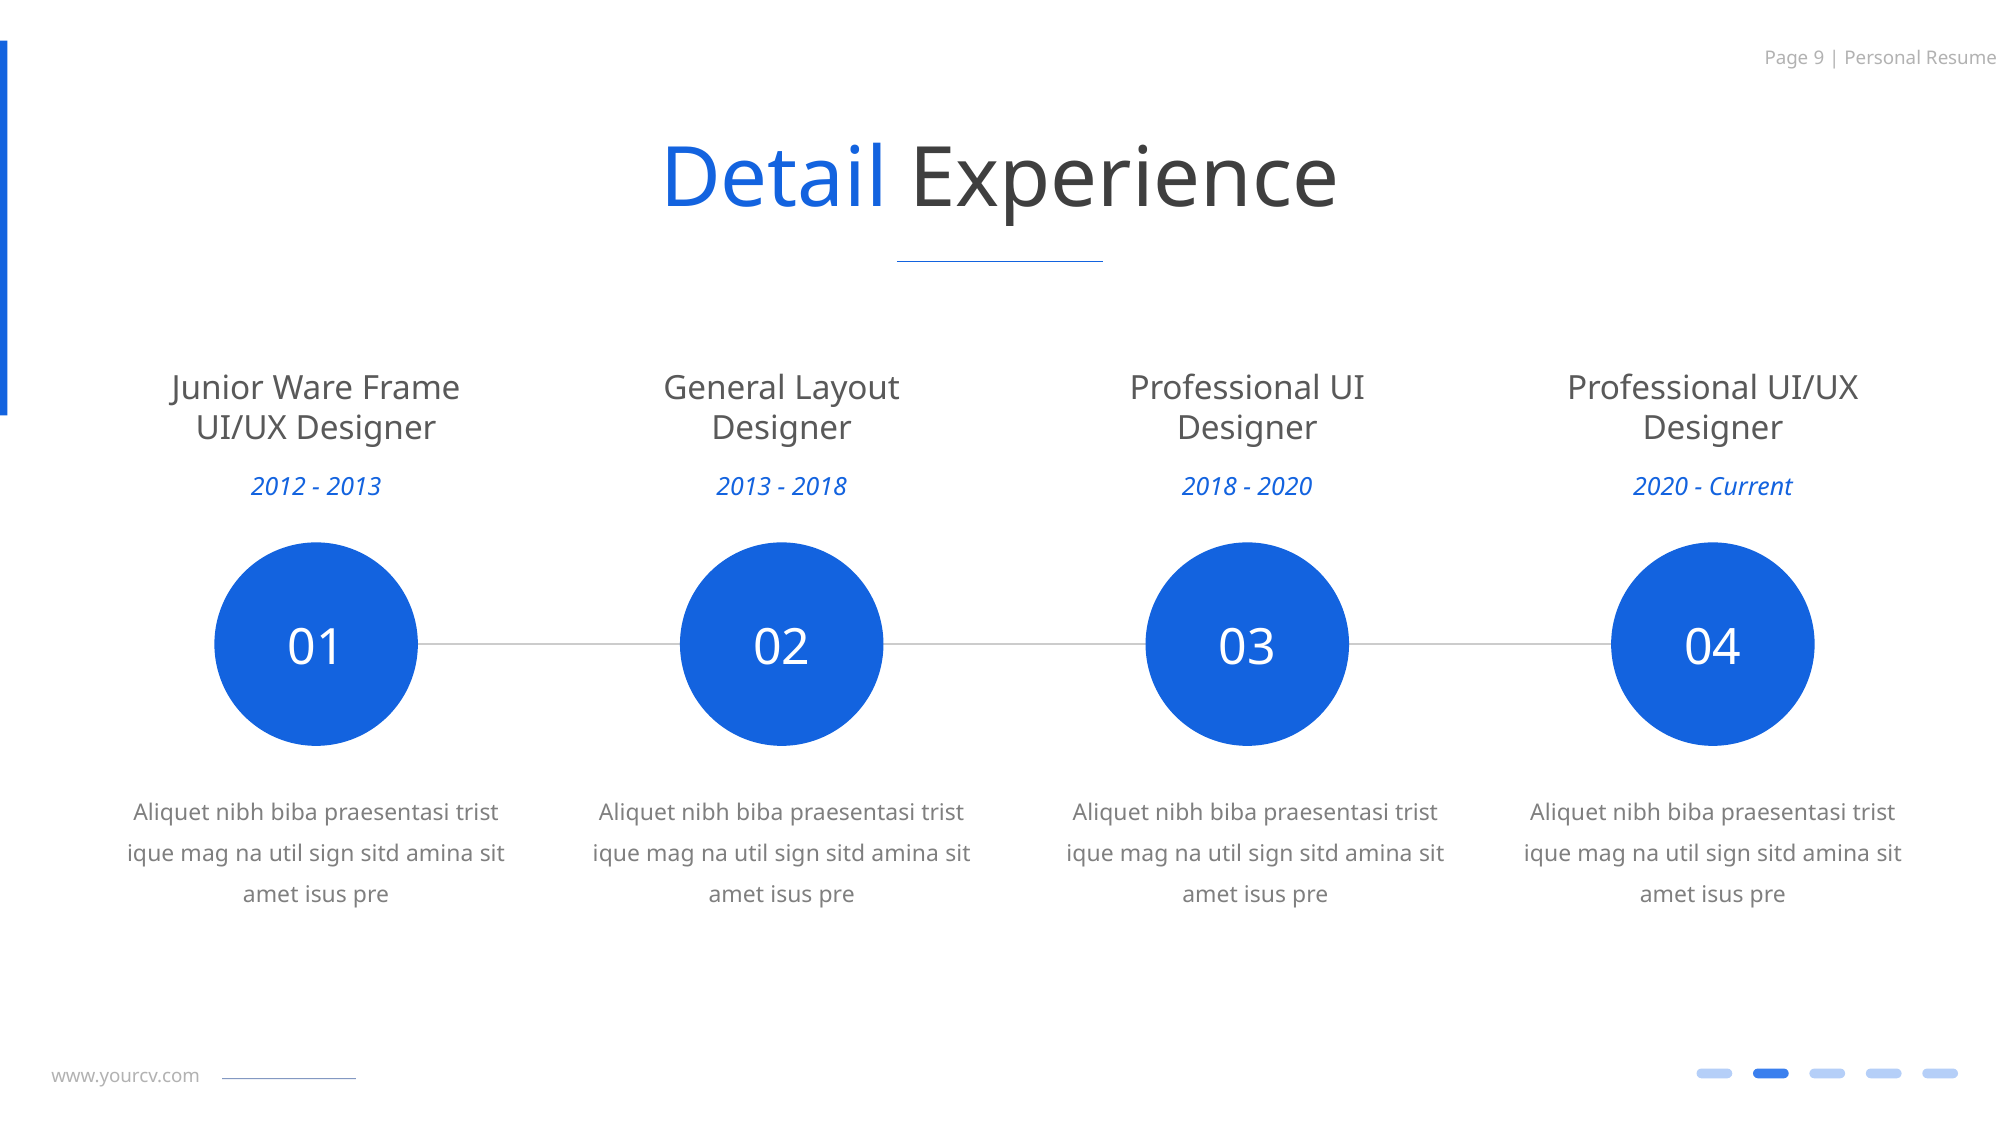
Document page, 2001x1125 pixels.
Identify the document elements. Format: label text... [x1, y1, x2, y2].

text_box [0, 39, 8, 416]
text_box 02 [678, 645, 885, 747]
text_box 03 [1144, 645, 1351, 747]
text_box Aliquet nibh biba praesentasi trist ique mag na util sign sitd amina sit amet isus pre [1503, 776, 1923, 915]
text_box 02 [678, 541, 885, 644]
text_box 2020 - Current [1597, 447, 1829, 508]
text_box General Layout Designer [577, 358, 986, 454]
text_box 2013 - 2018 [666, 447, 897, 508]
text_box Professional UI Designer [1043, 358, 1452, 454]
text_box Aliquet nibh biba praesentasi trist ique mag na util sign sitd amina sit amet isus pre [572, 776, 992, 915]
text_box 04 [1610, 541, 1816, 747]
text_box Aliquet nibh biba praesentasi trist ique mag na util sign sitd amina sit amet isus pre [106, 776, 526, 915]
text_box 01 [213, 541, 419, 747]
text_box Junior Ware Frame UI/UX Designer [112, 358, 521, 454]
text_box Professional UI/UX Designer [1508, 358, 1918, 454]
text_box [1696, 1068, 1959, 1079]
text_box Page 9 | Personal Resume [1668, 38, 2000, 79]
text_box Aliquet nibh biba praesentasi trist ique mag na util sign sitd amina sit amet isus pre [1045, 776, 1465, 915]
text_box 2018 - 2020 [1132, 447, 1363, 508]
text_box 2012 - 2013 [200, 447, 432, 508]
text_box Detail Experience [559, 115, 1441, 231]
text_box www.yourcv.com [36, 1056, 215, 1094]
text_box 03 [1144, 541, 1351, 644]
